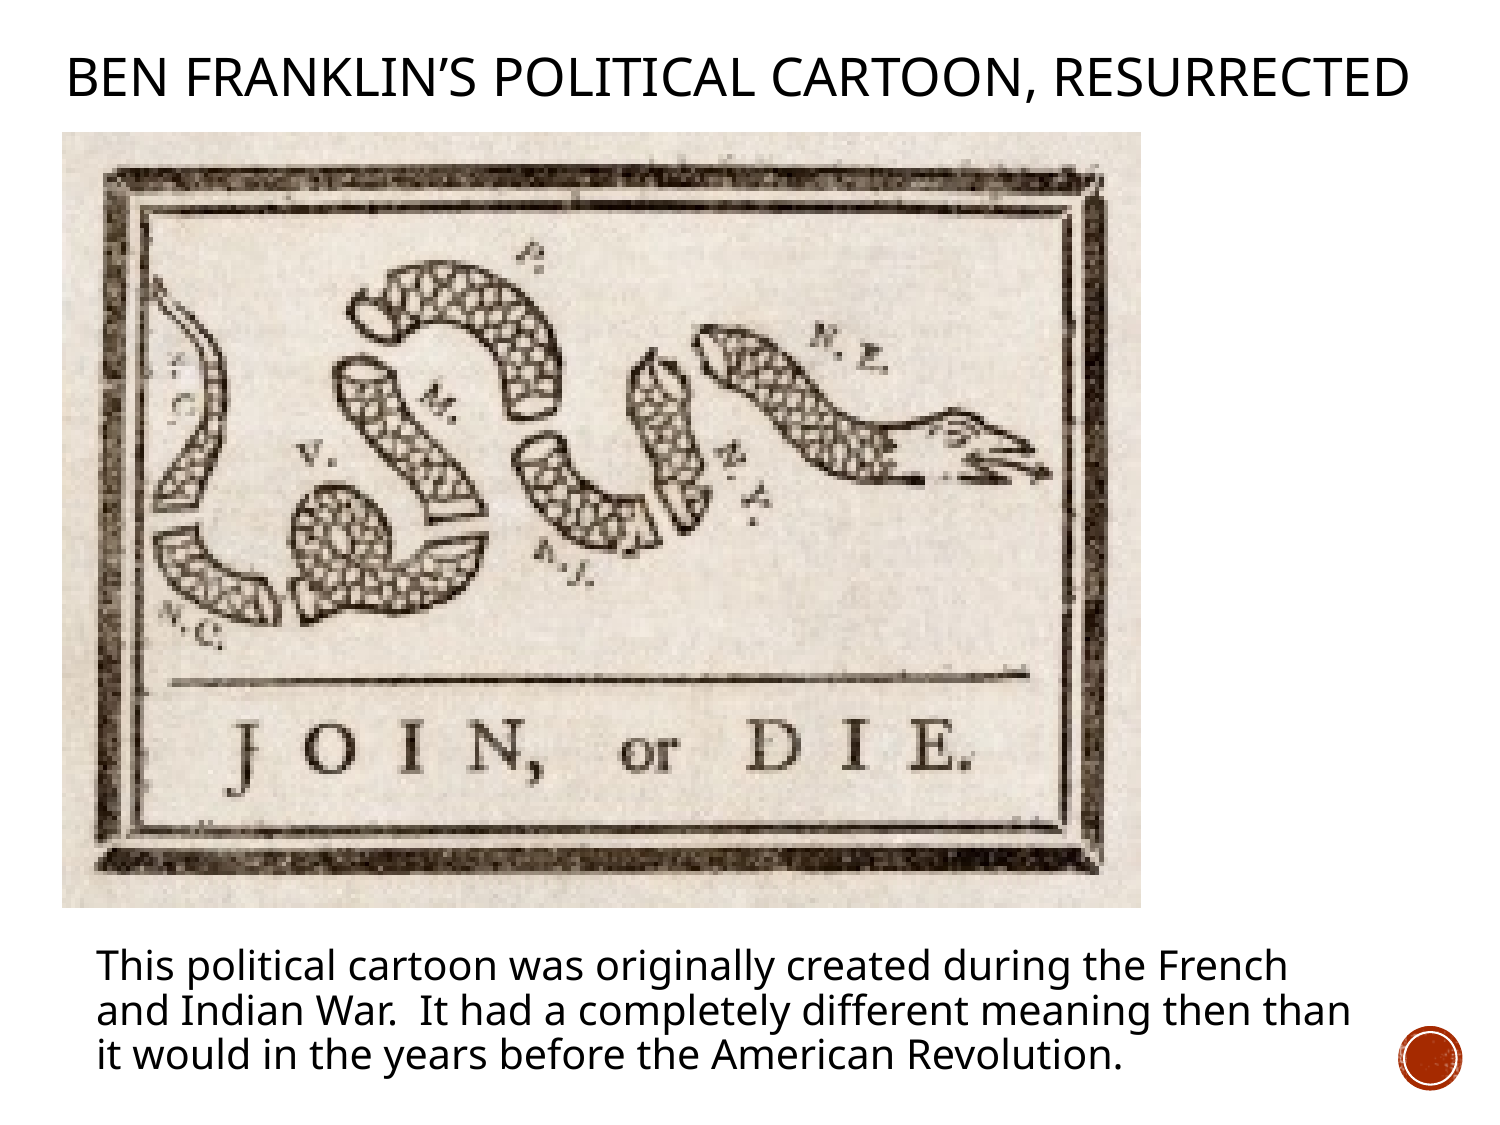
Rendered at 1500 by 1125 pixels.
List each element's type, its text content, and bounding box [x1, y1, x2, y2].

list This political cartoon was originally created during the French and Indian War. It had a completely different meaning then than it would in the years before the American Revolution. [62, 937, 1374, 1088]
title Ben franklin’s political cartoon, resurrected [50, 24, 1488, 133]
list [65, 136, 1137, 906]
